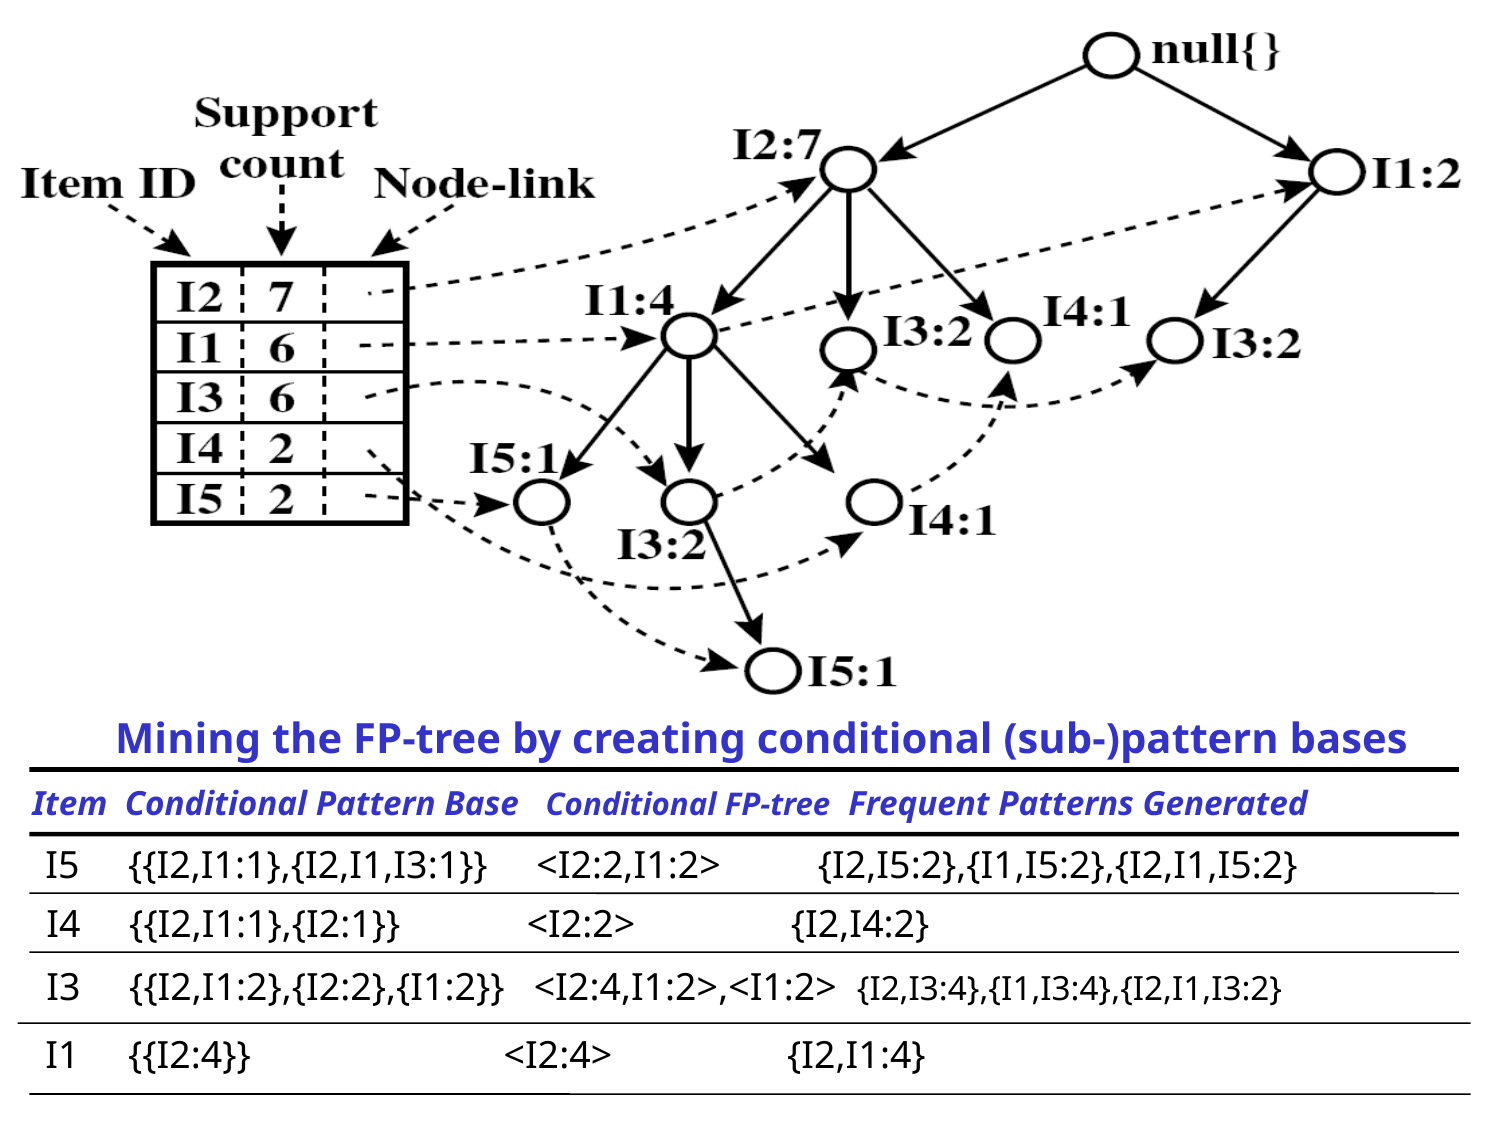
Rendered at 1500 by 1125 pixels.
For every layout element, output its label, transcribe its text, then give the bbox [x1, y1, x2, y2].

text_box I5 {{I2,I1:1},{I2,I1,I3:1}} <I2:2,I1:2> {I2,I5:2},{I1,I5:2},{I2,I1,I5:2} [11, 833, 1441, 895]
text_box I1 {{I2:4}} <I2:4> {I2,I1:4} [11, 1023, 1441, 1084]
text_box I3 {{I2,I1:2},{I2:2},{I1:2}} <I2:4,I1:2>,<I1:2> {I2,I3:4},{I1,I3:4},{I2,I1,I3:2} [12, 955, 1442, 1016]
text_box Mining the FP-tree by creating conditional (sub-)pattern bases [64, 713, 1459, 769]
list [0, 0, 1471, 705]
text_box Item Conditional Pattern Base Conditional FP-tree Frequent Patterns Generated [17, 774, 1471, 831]
text_box I4 {{I2,I1:1},{I2:1}} <I2:2> {I2,I4:2} [12, 891, 1442, 953]
